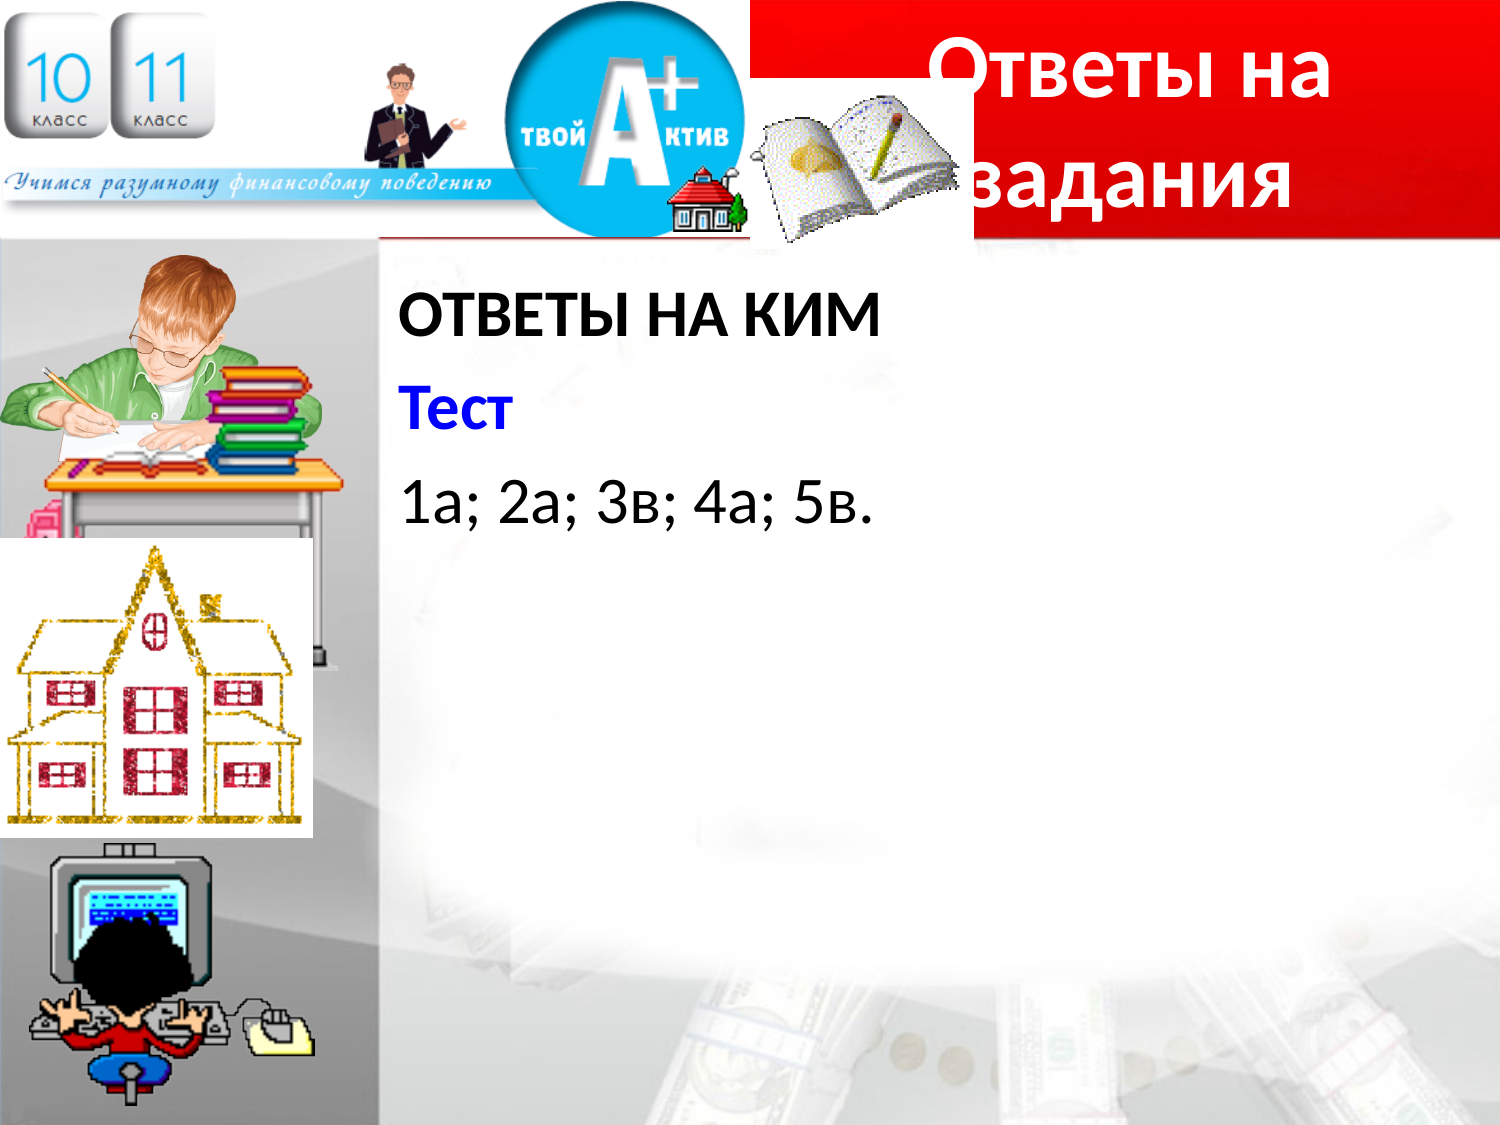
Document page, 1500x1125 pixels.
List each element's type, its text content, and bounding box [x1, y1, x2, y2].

title Ответы на задания [761, 0, 1500, 233]
picture [0, 0, 1500, 1125]
list ОТВЕТЫ НА КИМ Тест 1а; 2а; 3в; 4а; 5в. [383, 262, 1426, 1006]
